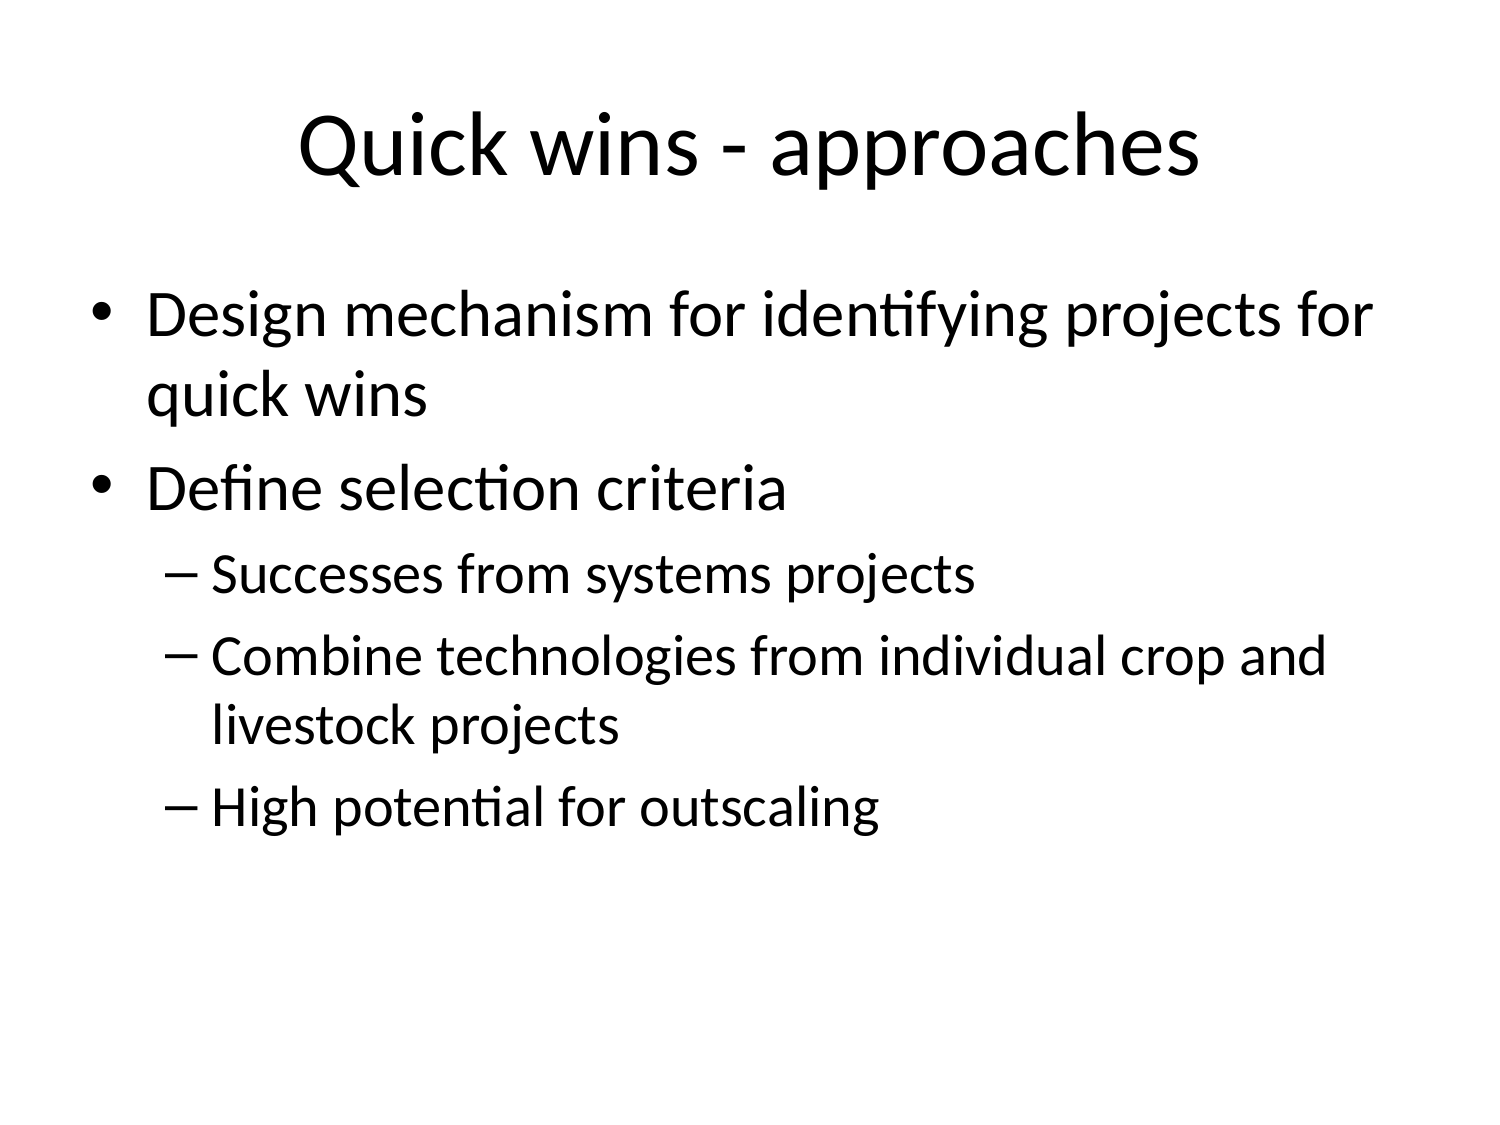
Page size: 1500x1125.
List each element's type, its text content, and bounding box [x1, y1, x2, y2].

title Quick wins - approaches [75, 45, 1425, 233]
list Design mechanism for identifying projects for quick wins Define selection criteria Successes from systems projects Combine technologies from individual crop and livestock projects High potential for outscaling [75, 262, 1425, 1005]
